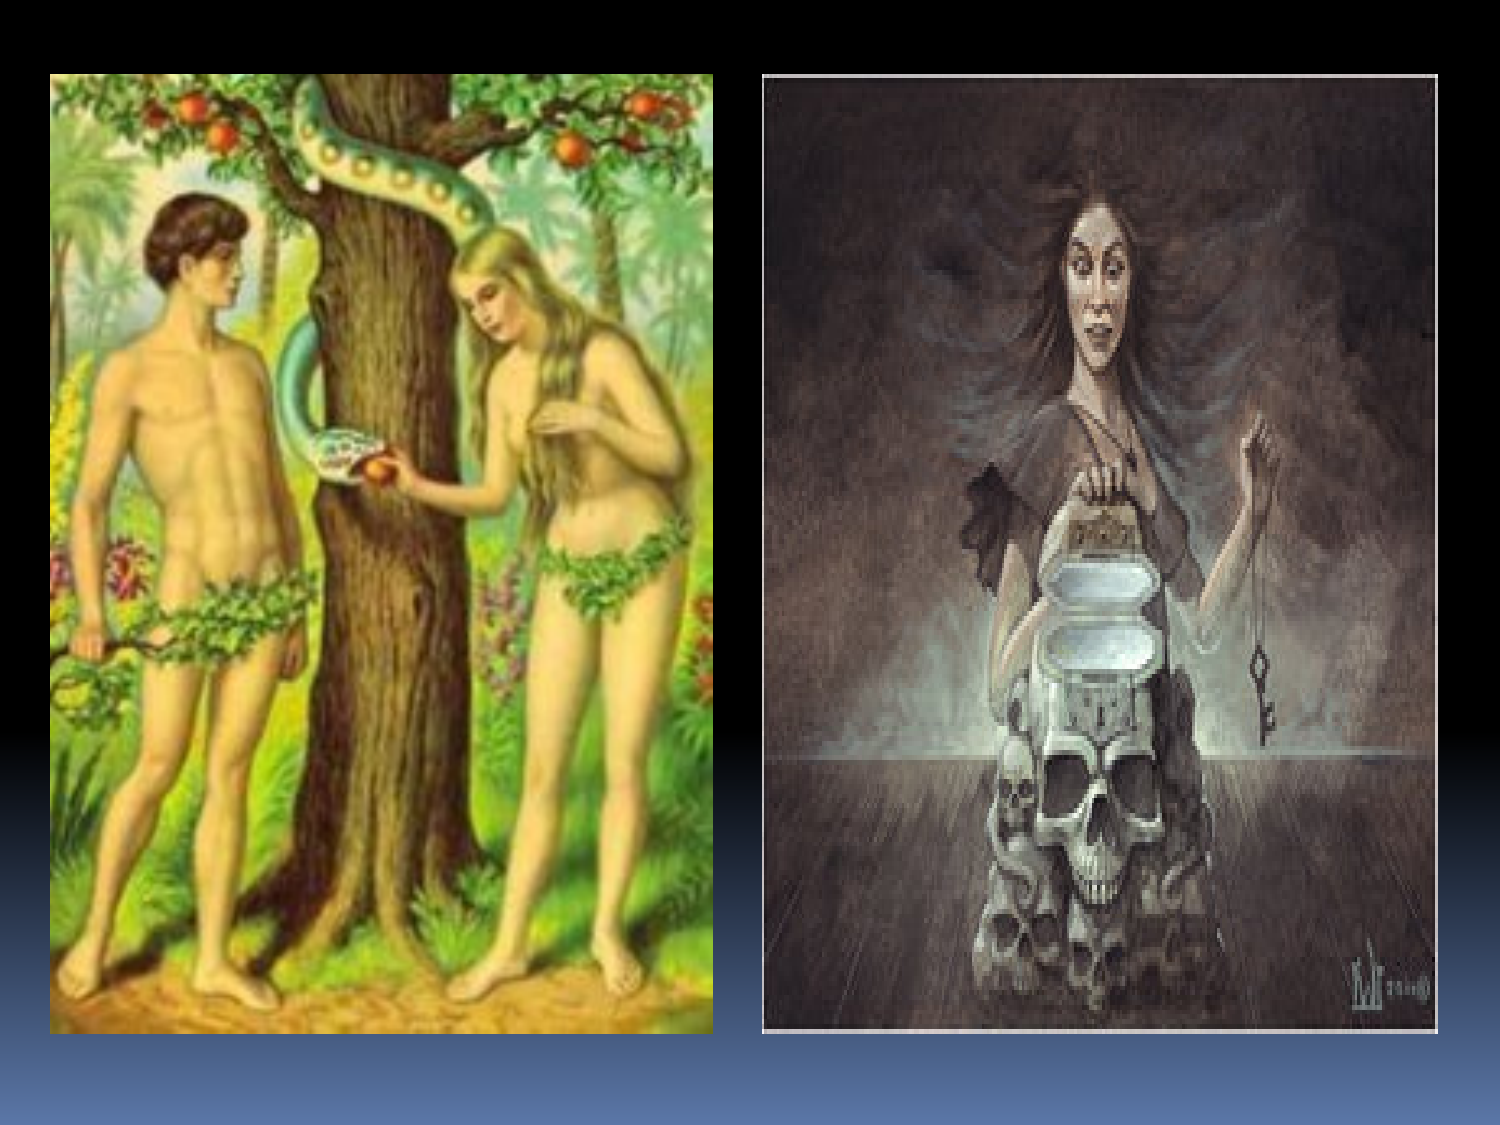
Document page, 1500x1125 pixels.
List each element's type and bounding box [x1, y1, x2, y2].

picture [761, 74, 1438, 1035]
picture [49, 74, 713, 1035]
